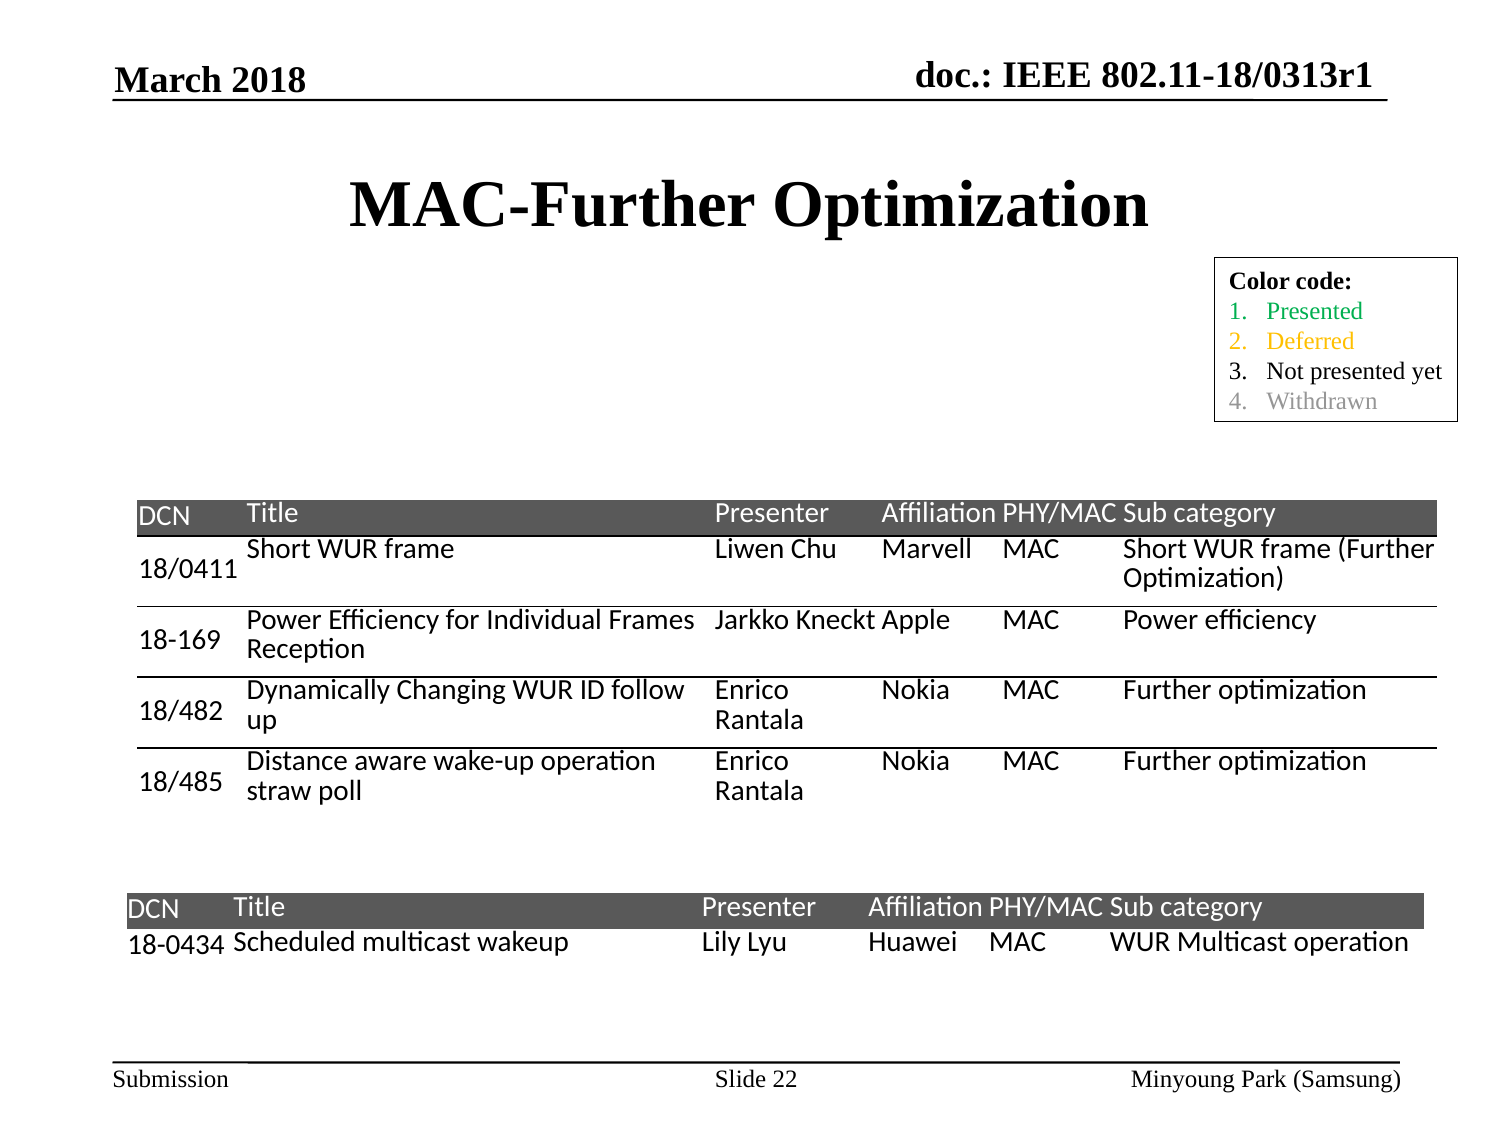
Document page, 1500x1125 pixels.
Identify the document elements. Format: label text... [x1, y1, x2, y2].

table_header Affiliation [868, 893, 988, 929]
title MAC-Further Optimization [112, 112, 1388, 288]
table_cell Short WUR frame (Further Optimization) [1122, 537, 1437, 606]
table_cell Nokia [881, 749, 1002, 819]
table_header Affiliation [881, 500, 1002, 535]
table_cell Huawei [868, 929, 988, 965]
table_header DCN [127, 893, 233, 929]
table_cell Marvell [881, 537, 1002, 606]
footer Minyoung Park (Samsung) [949, 1061, 1402, 1093]
table_header Title [246, 500, 714, 535]
table_cell 18-0434 [127, 929, 233, 965]
text_box Color code: Presented Deferred Not presented yet Withdrawn [1214, 257, 1458, 422]
table_cell Jarkko Kneckt [714, 607, 881, 676]
table_cell Apple [881, 607, 1002, 676]
table_header Sub category [1109, 893, 1424, 929]
table_cell Power efficiency [1122, 607, 1437, 676]
table_cell Liwen Chu [714, 537, 881, 606]
table_header Presenter [714, 500, 881, 535]
table_cell Distance aware wake-up operation straw poll [246, 749, 714, 819]
table_header Presenter [701, 893, 868, 929]
table_header Sub category [1122, 500, 1437, 535]
table_cell Power Efficiency for Individual Frames Reception [246, 607, 714, 676]
table_header PHY/MAC [988, 893, 1109, 929]
table_cell Further optimization [1122, 678, 1437, 747]
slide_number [114, 54, 335, 101]
table_cell Dynamically Changing WUR ID follow up [246, 678, 714, 747]
table_cell 18/0411 [137, 537, 246, 606]
table_cell MAC [988, 929, 1109, 965]
slide_number Slide 22 [712, 1061, 800, 1093]
table_cell 18-169 [137, 607, 246, 676]
table_cell 18/485 [137, 749, 246, 819]
table_header DCN [137, 500, 246, 535]
table_header PHY/MAC [1002, 500, 1122, 535]
table_cell MAC [1002, 537, 1122, 606]
table_cell Lily Lyu [701, 929, 868, 965]
table_cell Scheduled multicast wakeup [233, 929, 701, 965]
table_cell Nokia [881, 678, 1002, 747]
table_header Title [233, 893, 701, 929]
table_cell Further optimization [1122, 749, 1437, 819]
table_cell MAC [1002, 607, 1122, 676]
table_cell MAC [1002, 749, 1122, 819]
table_cell Short WUR frame [246, 537, 714, 606]
table_cell WUR Multicast operation [1109, 929, 1424, 965]
table_cell 18/482 [137, 678, 246, 747]
table_cell Enrico Rantala [714, 678, 881, 747]
table_cell Enrico Rantala [714, 749, 881, 819]
table_cell MAC [1002, 678, 1122, 747]
